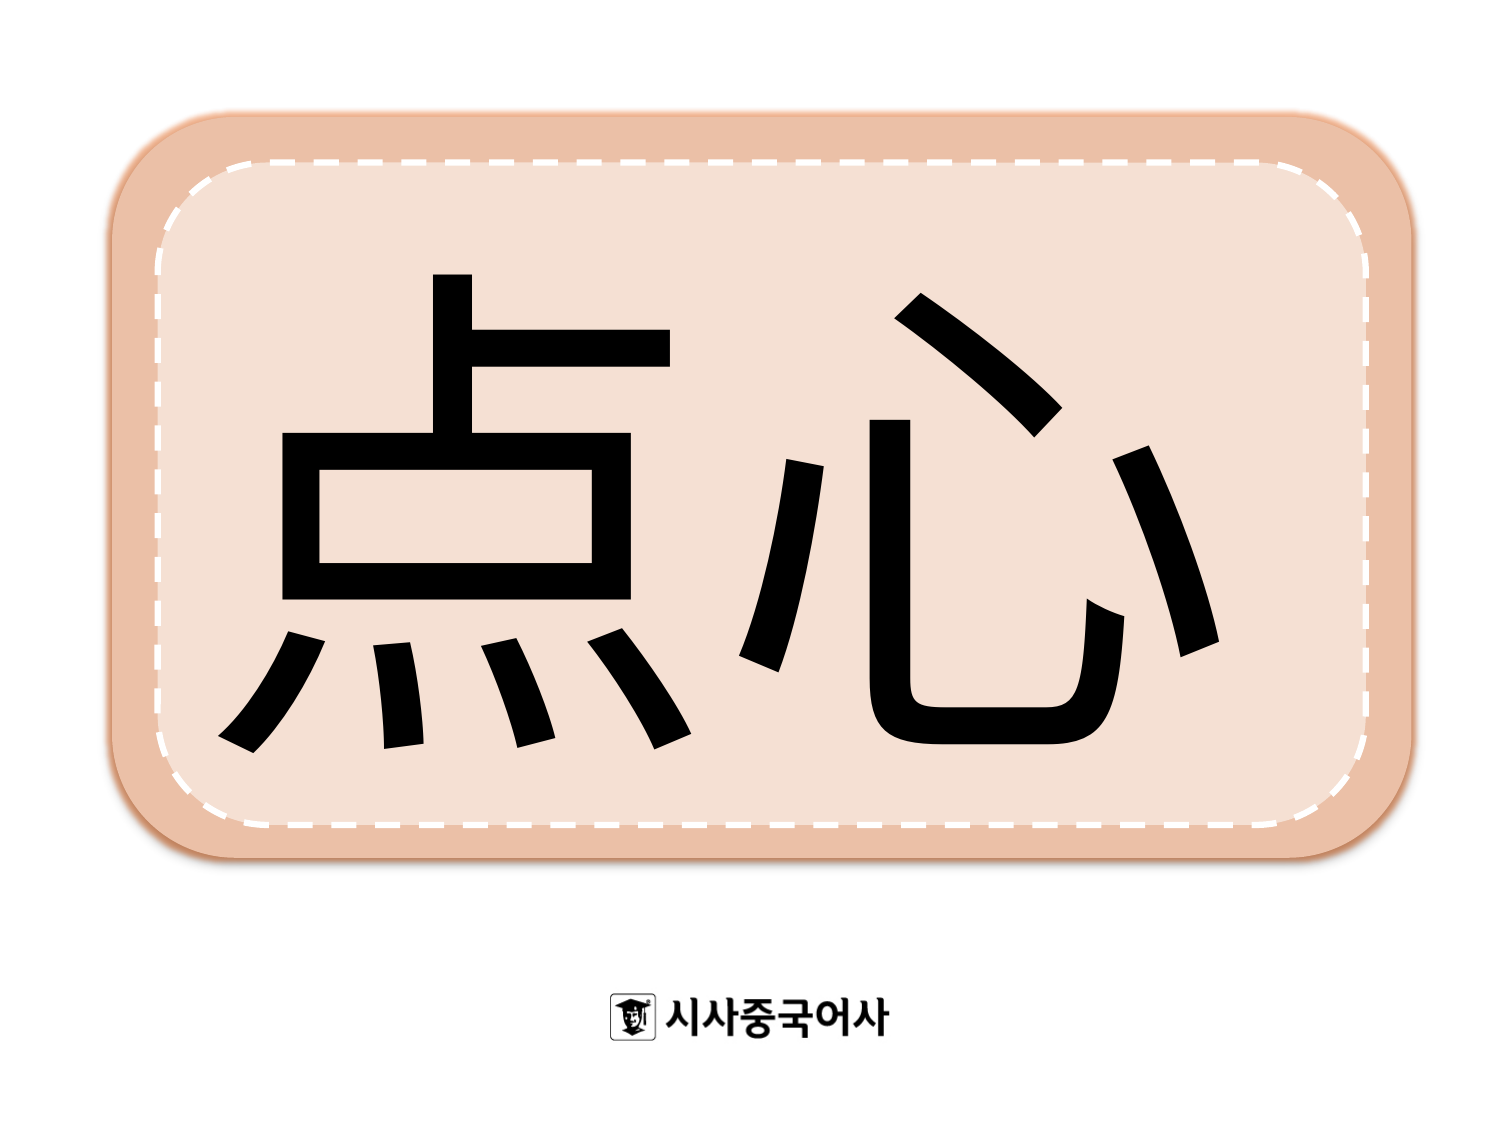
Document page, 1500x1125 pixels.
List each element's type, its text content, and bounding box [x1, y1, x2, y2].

text_box [162, 160, 1371, 824]
picture [602, 987, 898, 1047]
text_box 点心 [171, 172, 1380, 836]
